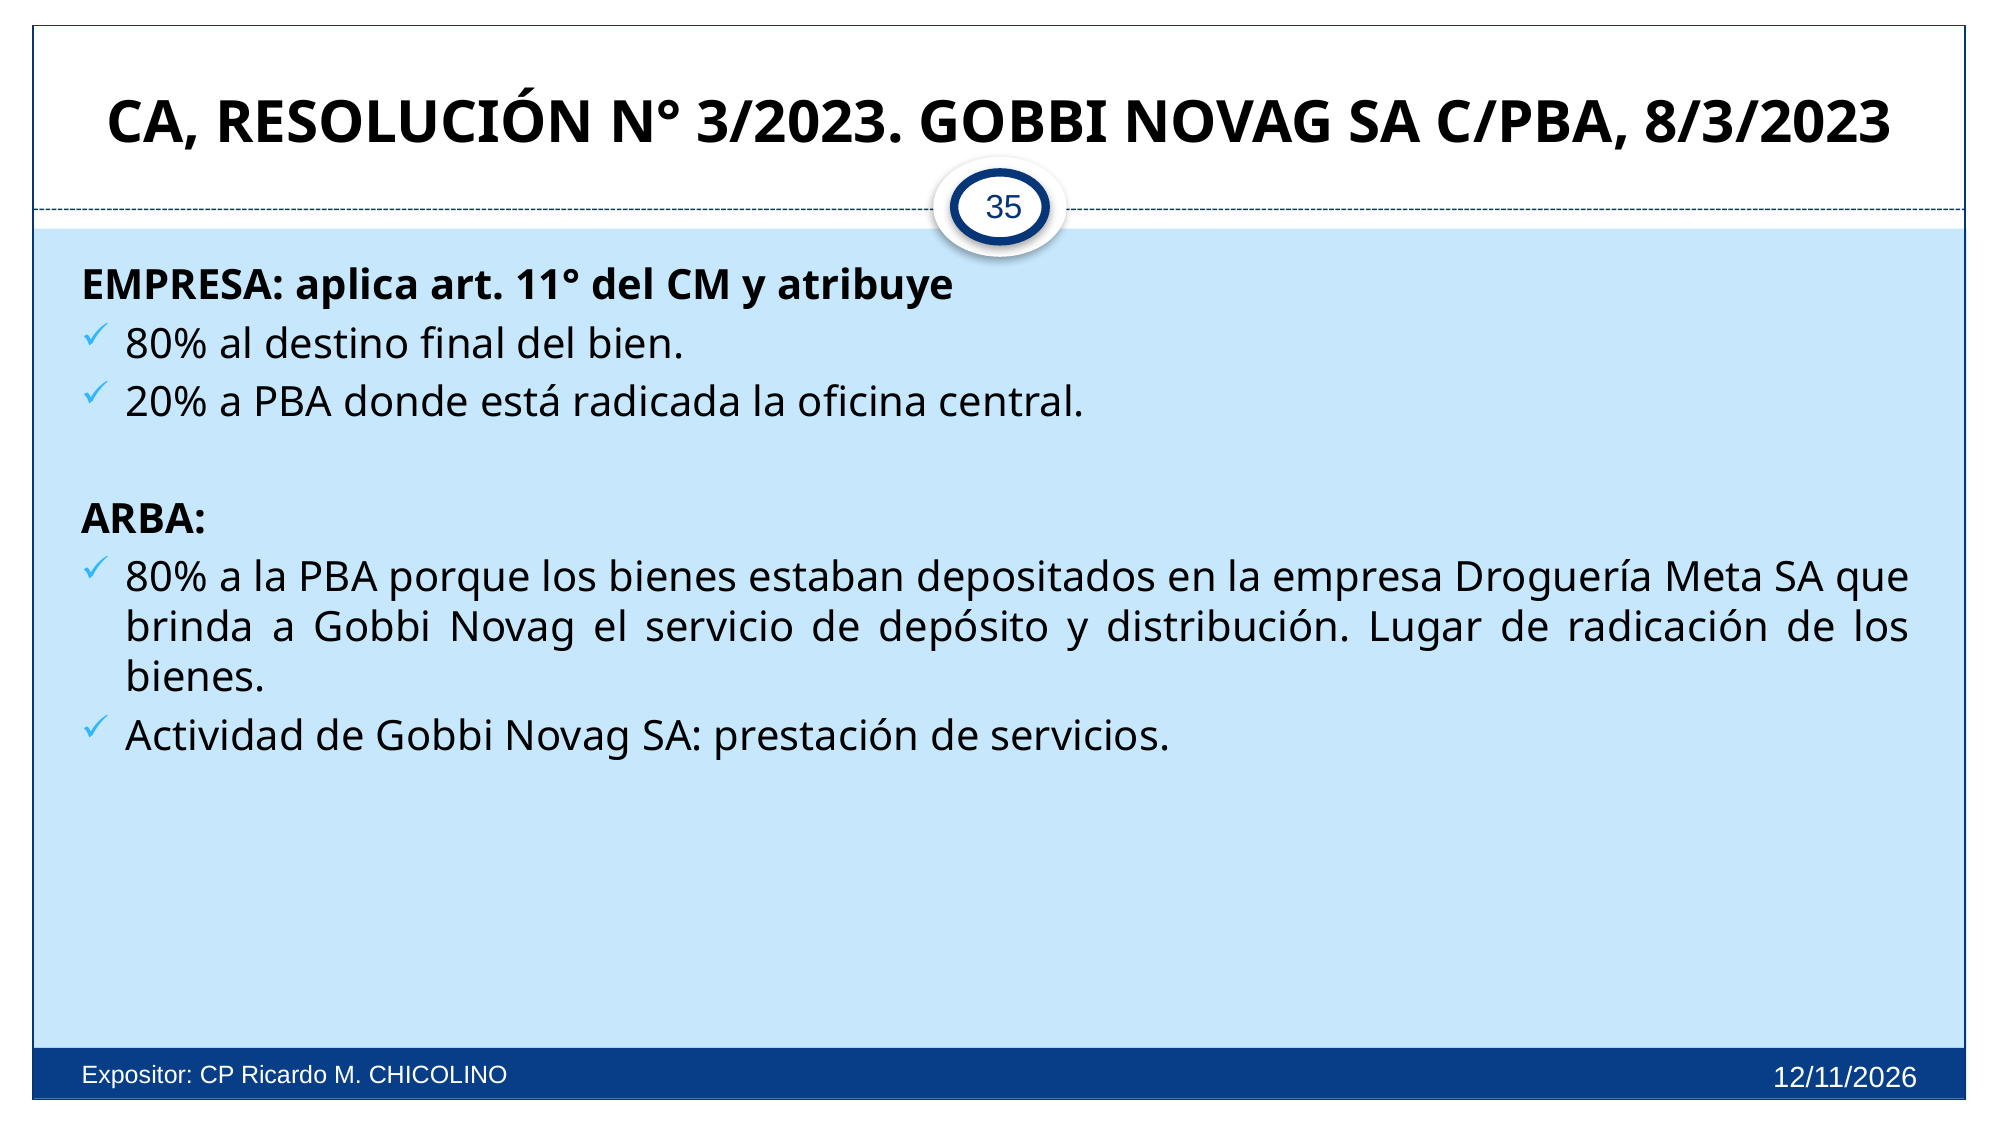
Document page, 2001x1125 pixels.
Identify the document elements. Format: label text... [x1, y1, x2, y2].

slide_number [1266, 1050, 1933, 1111]
title CA, RESOLUCIÓN N° 3/2023. GOBBI NOVAG SA C/PBA, 8/3/2023 [65, 37, 1933, 162]
list EMPRESA: aplica art. 11° del CM y atribuye 80% al destino final del bien. 20% a PBA donde está radicada la oficina central. ARBA: 80% a la PBA porque los bienes estaban depositados en la empresa Droguería Meta SA que brinda a Gobbi Novag el servicio de depósito y distribución. Lugar de radicación de los bienes. Actividad de Gobbi Novag SA: prestación de servicios. [66, 250, 1926, 1001]
slide_number 35 [954, 168, 1055, 241]
footer Expositor: CP Ricardo M. CHICOLINO [66, 1051, 850, 1112]
